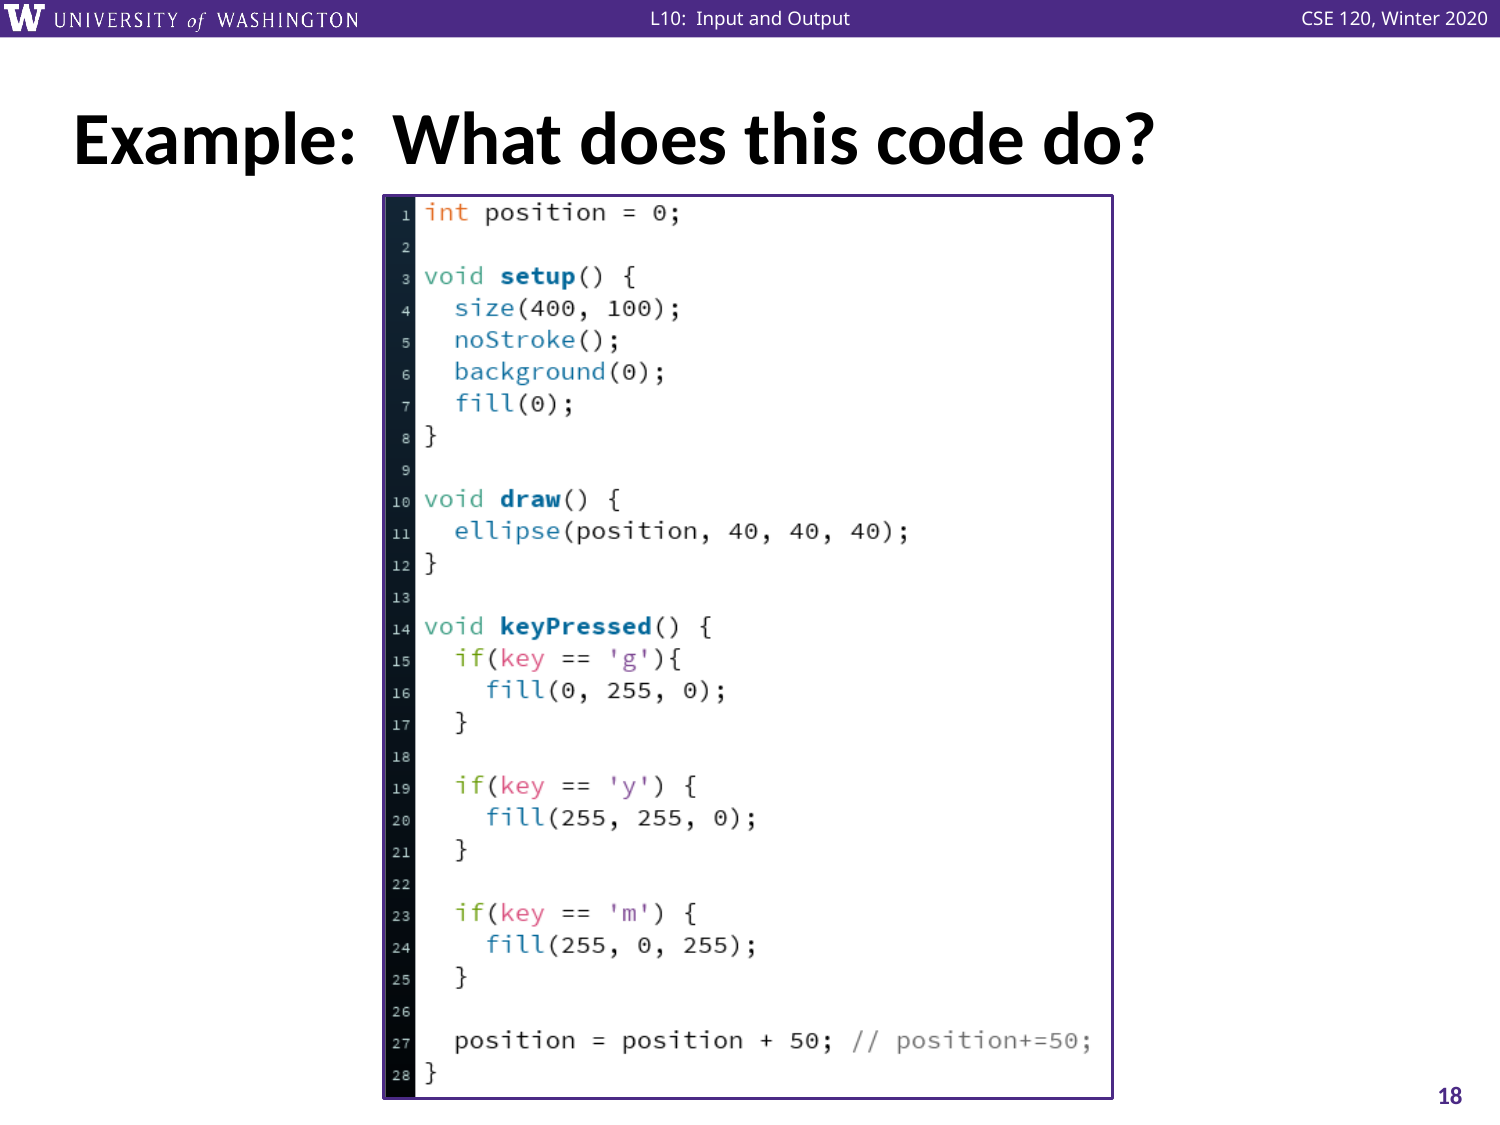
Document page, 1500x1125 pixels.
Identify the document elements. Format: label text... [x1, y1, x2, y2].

slide_number 18 [1400, 1065, 1500, 1125]
picture [4, 4, 358, 32]
picture [385, 196, 1111, 1098]
title Example: What does this code do? [58, 71, 1438, 198]
